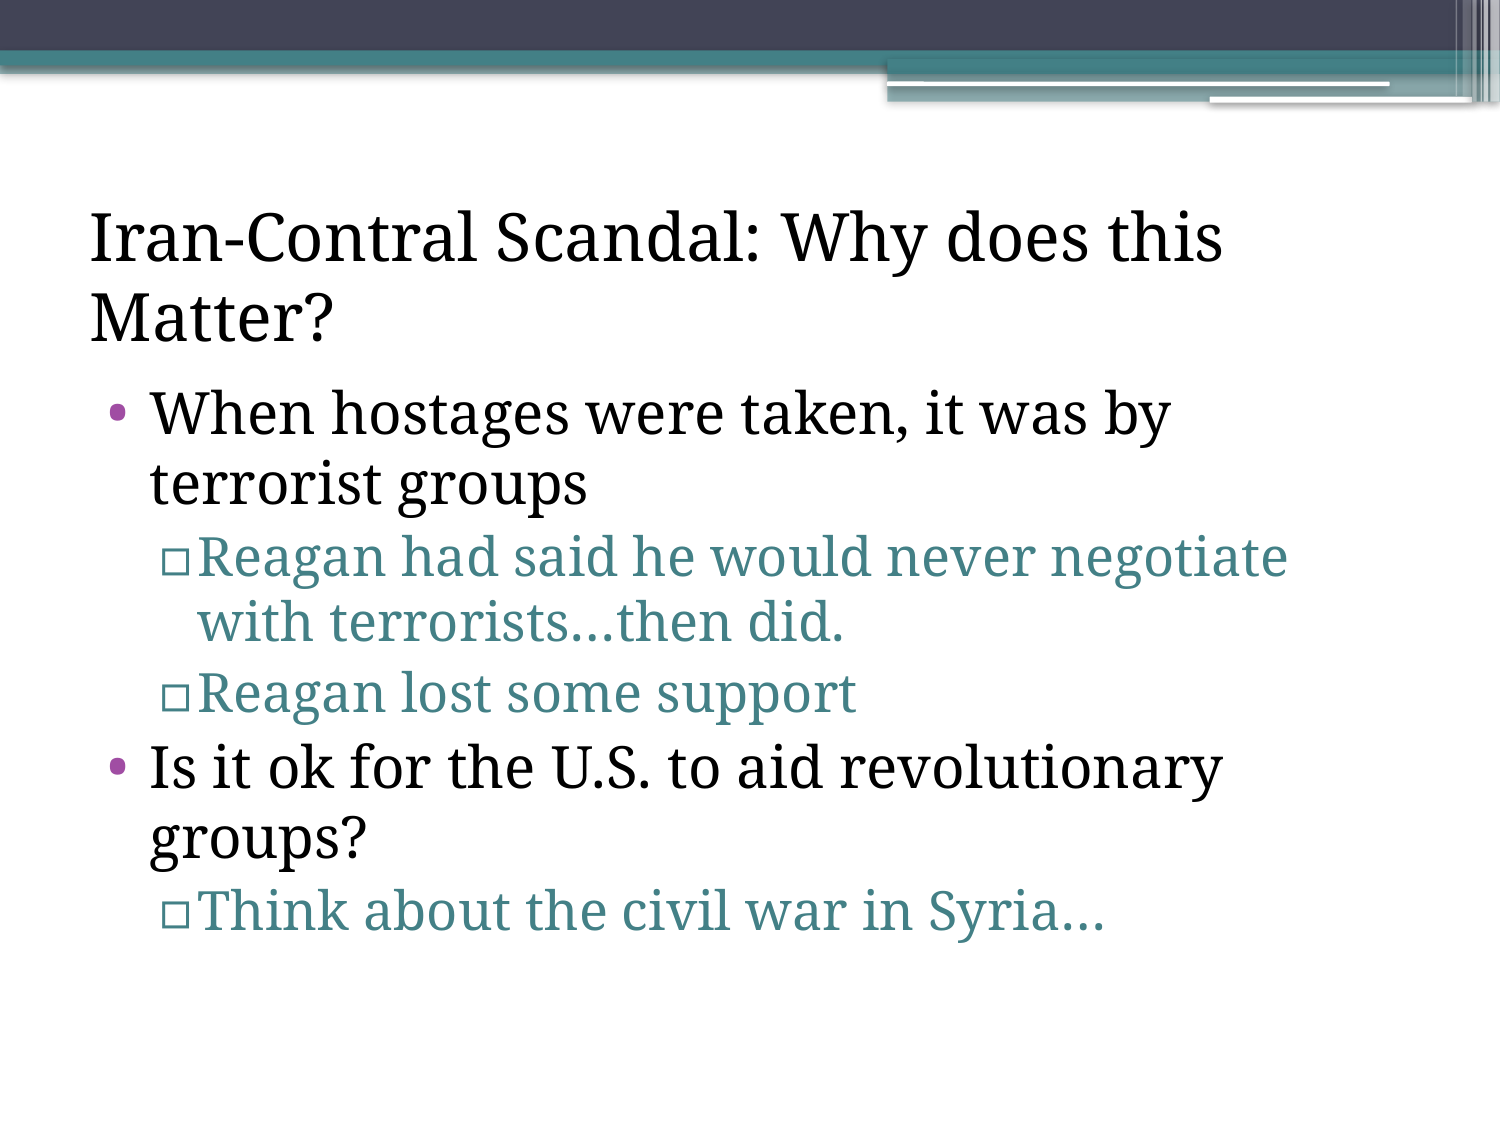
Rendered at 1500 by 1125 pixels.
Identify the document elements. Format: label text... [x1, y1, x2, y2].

title Iran-Contral Scandal: Why does this Matter? [75, 187, 1425, 363]
list When hostages were taken, it was by terrorist groups Reagan had said he would never negotiate with terrorists…then did. Reagan lost some support Is it ok for the U.S. to aid revolutionary groups? Think about the civil war in Syria… [75, 368, 1425, 1079]
